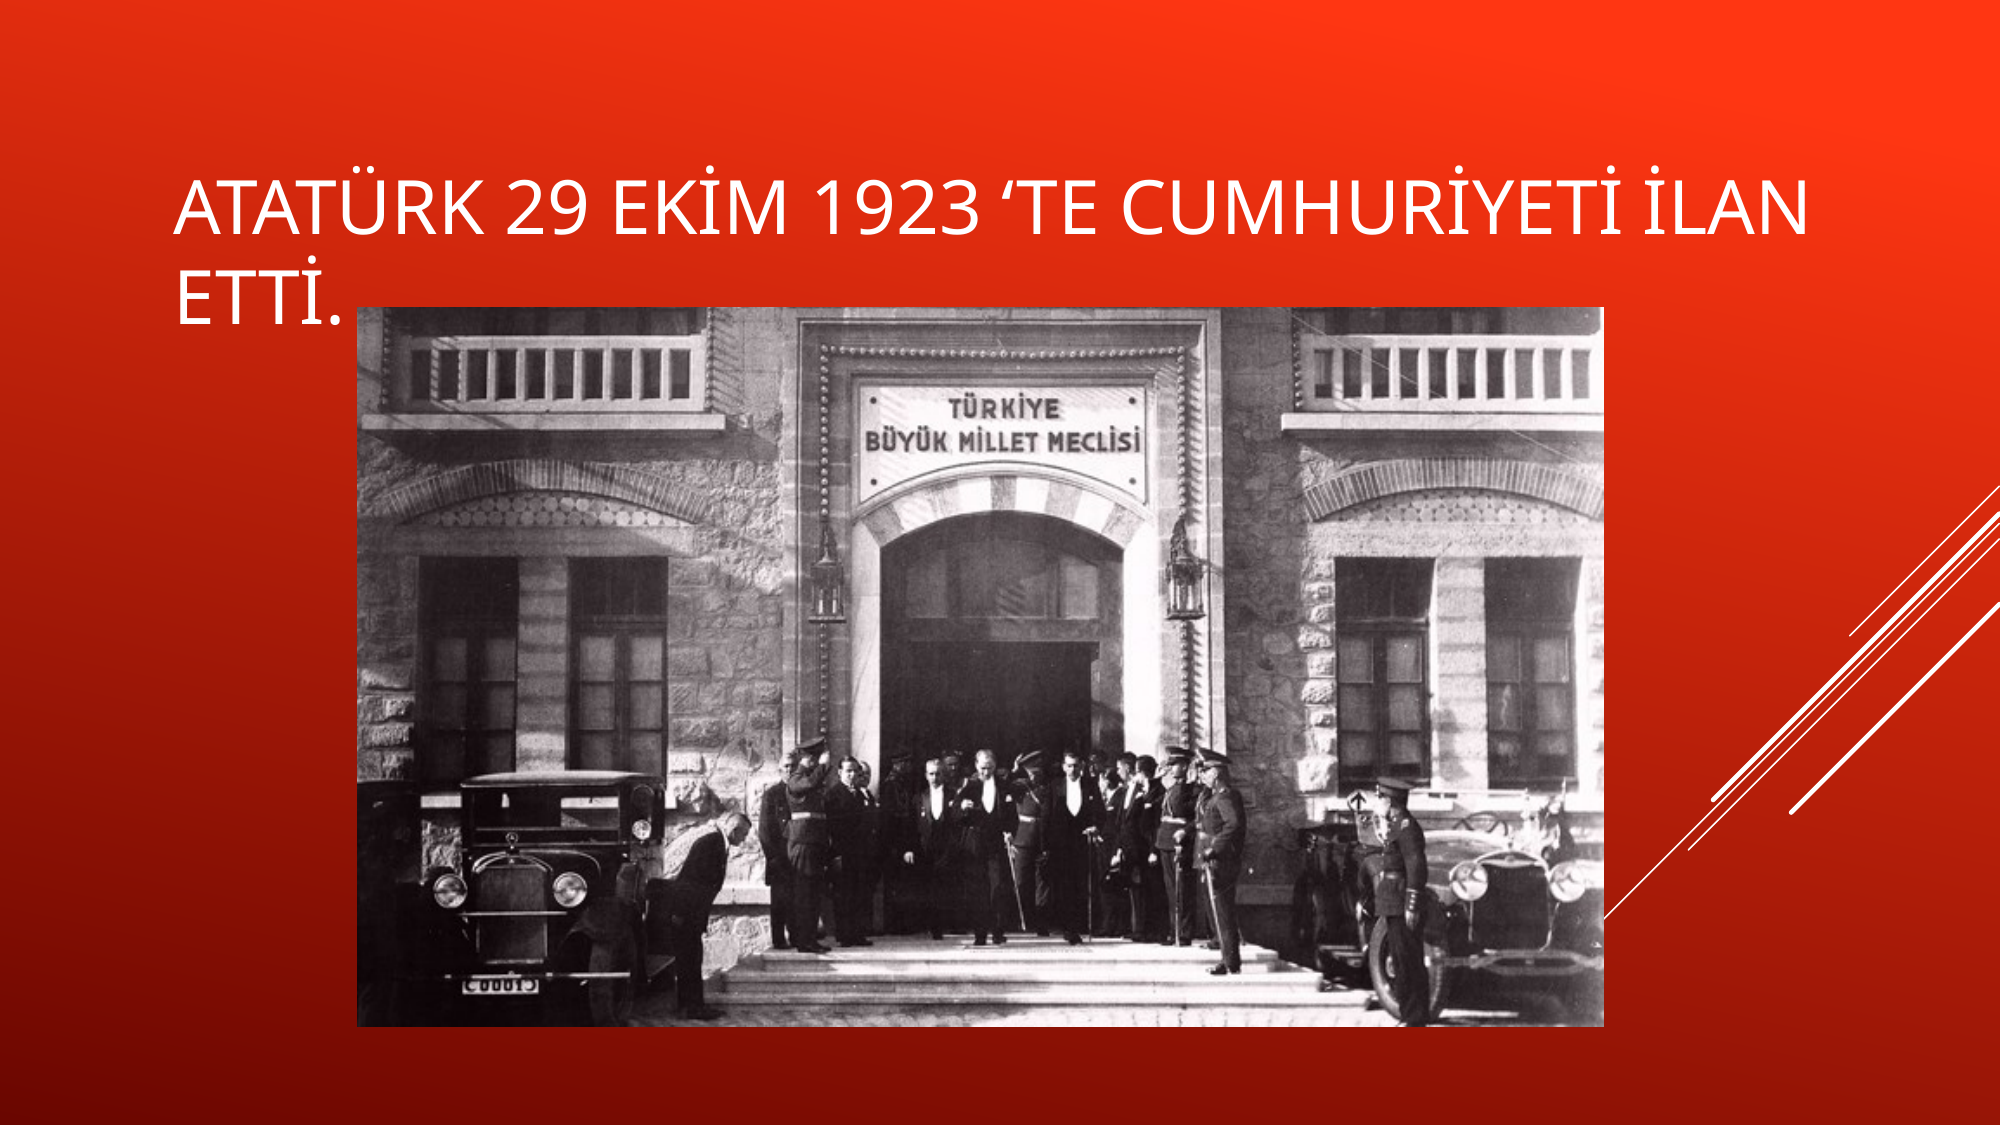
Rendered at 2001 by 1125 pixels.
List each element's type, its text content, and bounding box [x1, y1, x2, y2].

picture [357, 307, 1605, 1028]
title Atatürk 29 ekim 1923 ‘te cumhuriyeti ilan etti. [158, 0, 1866, 500]
